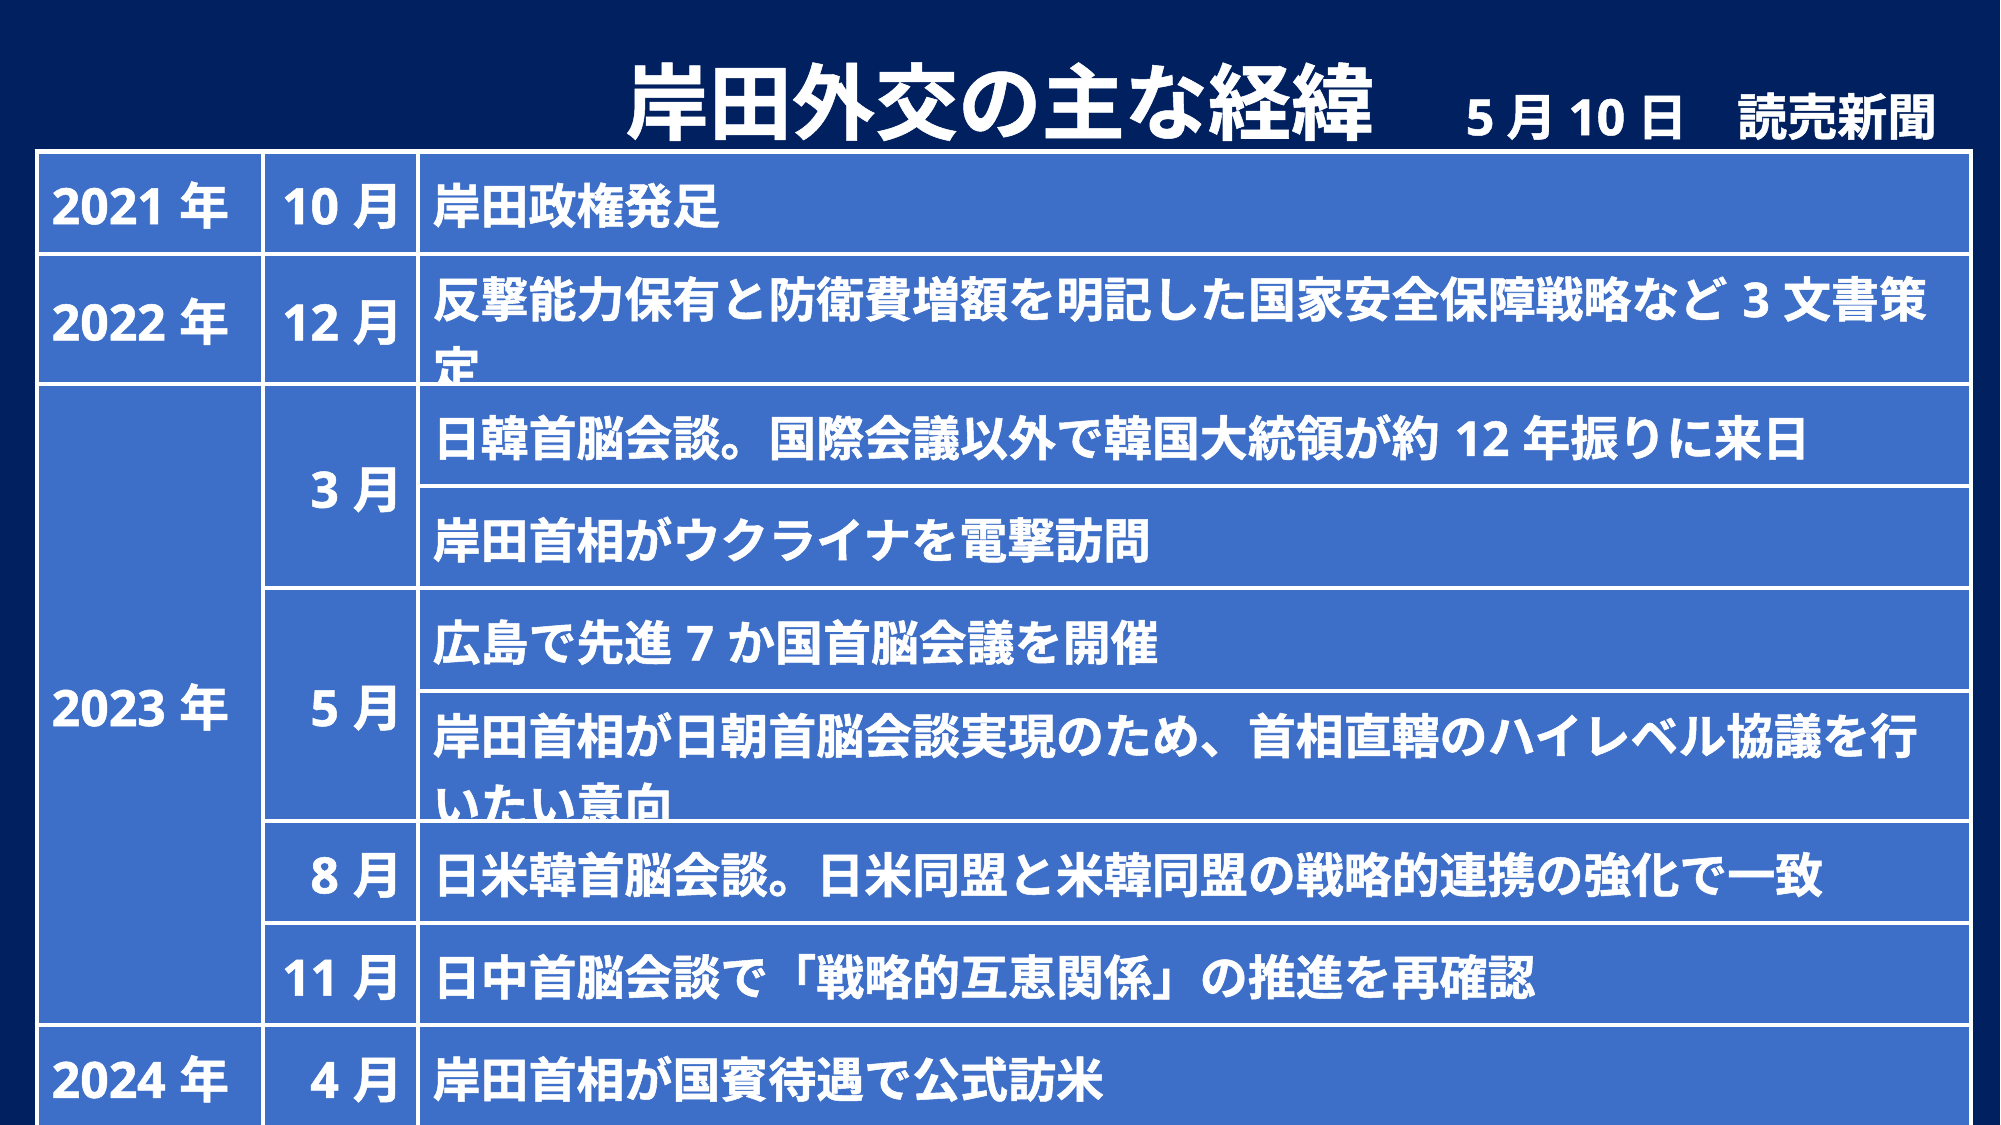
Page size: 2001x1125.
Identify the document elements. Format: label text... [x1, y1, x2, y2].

table_cell 日米韓首脳会談。日米同盟と米韓同盟の戦略的連携の強化で一致 [420, 823, 1969, 921]
table_cell 5月 [265, 590, 416, 819]
table_cell 岸田首相が日朝首脳会談実現のため、首相直轄のハイレベル協議を行いたい意向 [420, 693, 1969, 819]
table_cell 3月 [265, 386, 416, 586]
table_cell 岸田首相が国賓待遇で公式訪米 [420, 1027, 1969, 1125]
table_cell 岸田首相がウクライナを電撃訪問 [420, 488, 1969, 586]
table_header 10月 [265, 154, 416, 252]
table_cell 11月 [265, 925, 416, 1023]
text_box 岸田外交の主な経緯 [554, 0, 1445, 149]
table_cell 2024年 [39, 1027, 261, 1125]
table_cell 2022年 [39, 256, 261, 382]
table_cell 日韓首脳会談。国際会議以外で韓国大統領が約12年振りに来日 [420, 386, 1969, 484]
table_cell 日中首脳会談で「戦略的互恵関係」の推進を再確認 [420, 925, 1969, 1023]
text_box 5月10日 読売新聞 [1445, 0, 1958, 175]
table_cell 反撃能力保有と防衛費増額を明記した国家安全保障戦略など3文書策定 [420, 256, 1969, 382]
table_cell 12月 [265, 256, 416, 382]
table_header 2021年 [39, 154, 261, 252]
table_cell 2023年 [39, 386, 261, 1023]
table_cell 広島で先進7か国首脳会議を開催 [420, 590, 1969, 689]
table_header 岸田政権発足 [420, 154, 1969, 252]
table_cell 8月 [265, 823, 416, 921]
table_cell 4月 [265, 1027, 416, 1125]
